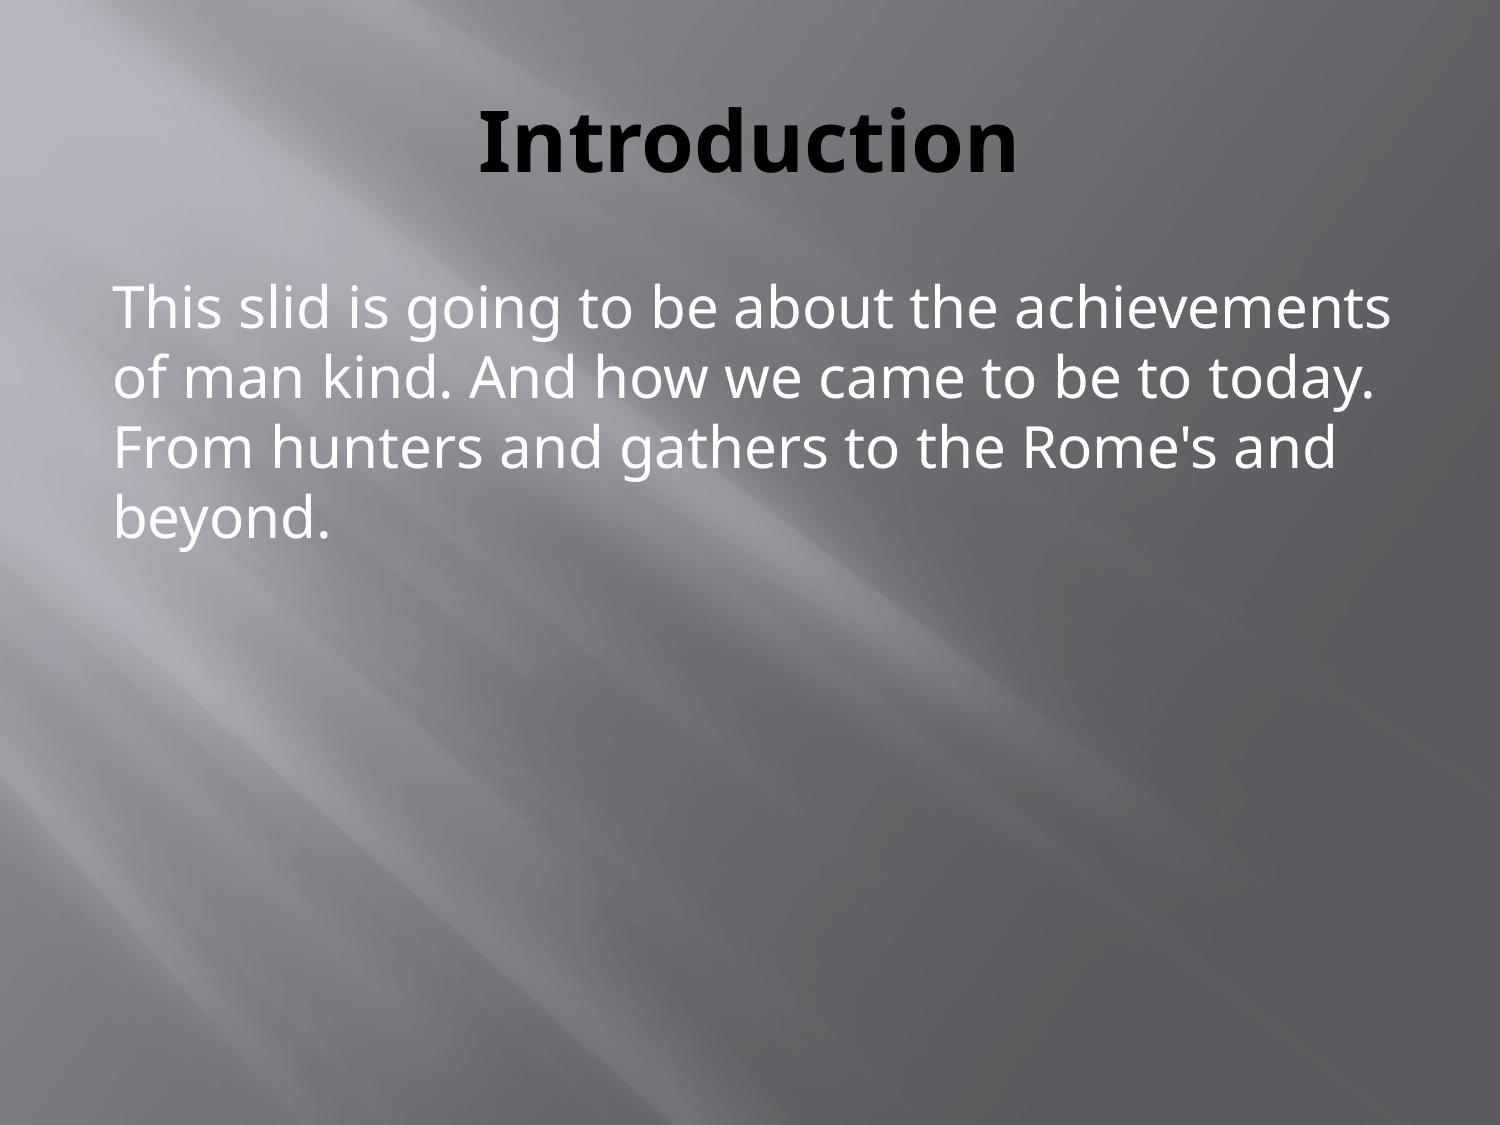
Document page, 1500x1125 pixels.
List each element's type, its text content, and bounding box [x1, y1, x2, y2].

list This slid is going to be about the achievements of man kind. And how we came to be to today. From hunters and gathers to the Rome's and beyond. [75, 262, 1425, 1035]
title Introduction [75, 45, 1425, 233]
